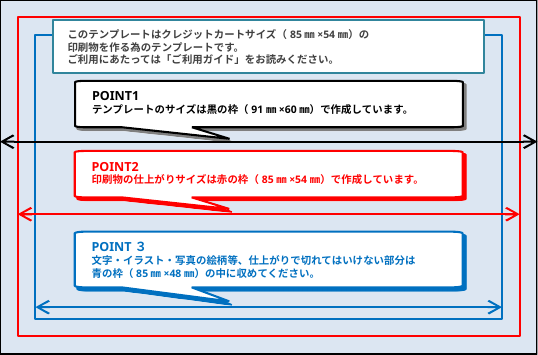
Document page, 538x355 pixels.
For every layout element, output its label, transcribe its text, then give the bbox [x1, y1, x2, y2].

text_box POINT2 印刷物の仕上がりサイズは赤の枠（85㎜×54㎜）で作成しています。 [74, 150, 463, 209]
text_box [33, 223, 504, 321]
text_box [0, 142, 538, 355]
text_box [16, 15, 522, 140]
text_box [16, 149, 522, 338]
text_box このテンプレートはクレジットカートサイズ（85㎜×54㎜）の 印刷物を作る為のテンプレートです。 ご利用にあたっては「ご利用ガイド」をお読みください。 [51, 18, 486, 76]
text_box [0, 0, 538, 141]
text_box [33, 33, 504, 140]
text_box POINT1 テンプレートのサイズは黒の枠（91㎜×60㎜）で作成しています。 [75, 80, 463, 139]
text_box POINT３ 文字・イラスト・写真の絵柄等、仕上がりで切れてはいけない部分は 青の枠（85㎜×48㎜）の中に収めてください。 [74, 231, 463, 302]
text_box [33, 149, 504, 213]
